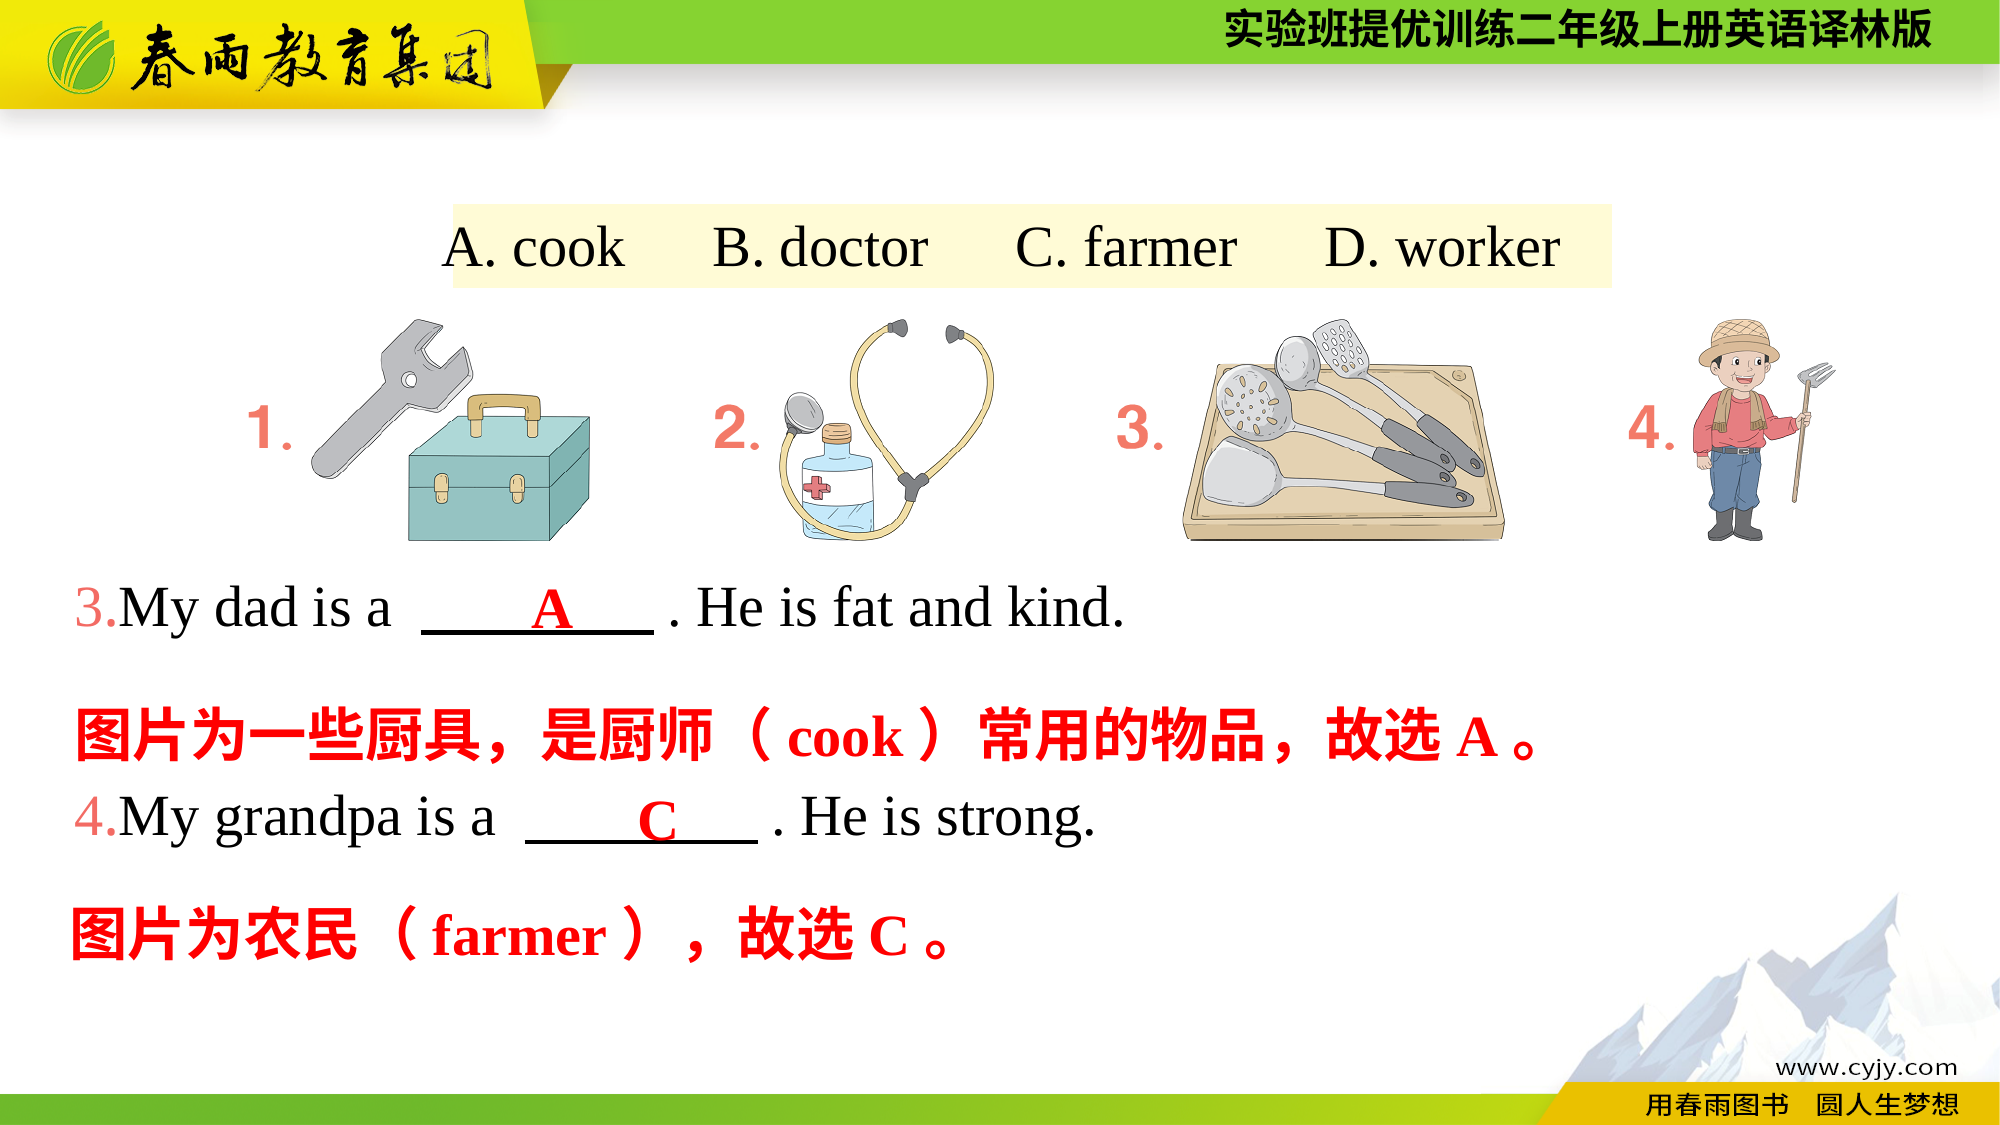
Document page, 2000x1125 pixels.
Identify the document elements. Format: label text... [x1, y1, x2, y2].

text_box C [622, 775, 695, 860]
text_box 图片为一些厨具，是厨师（cook）常用的物品，故选A。 [59, 655, 1944, 776]
list A. cook B. doctor C. farmer D. worker 3.My dad is a . He is fat and kind. 4.My grandpa is a . He is strong. [59, 776, 1944, 883]
text_box A [516, 574, 588, 648]
list A. cook B. doctor C. farmer D. worker 3.My dad is a . He is fat and kind. 4.My grandpa is a . He is strong. [59, 125, 1944, 655]
text_box 图片为农民（farmer），故选C。 [27, 890, 998, 975]
picture [0, 0, 2000, 1125]
